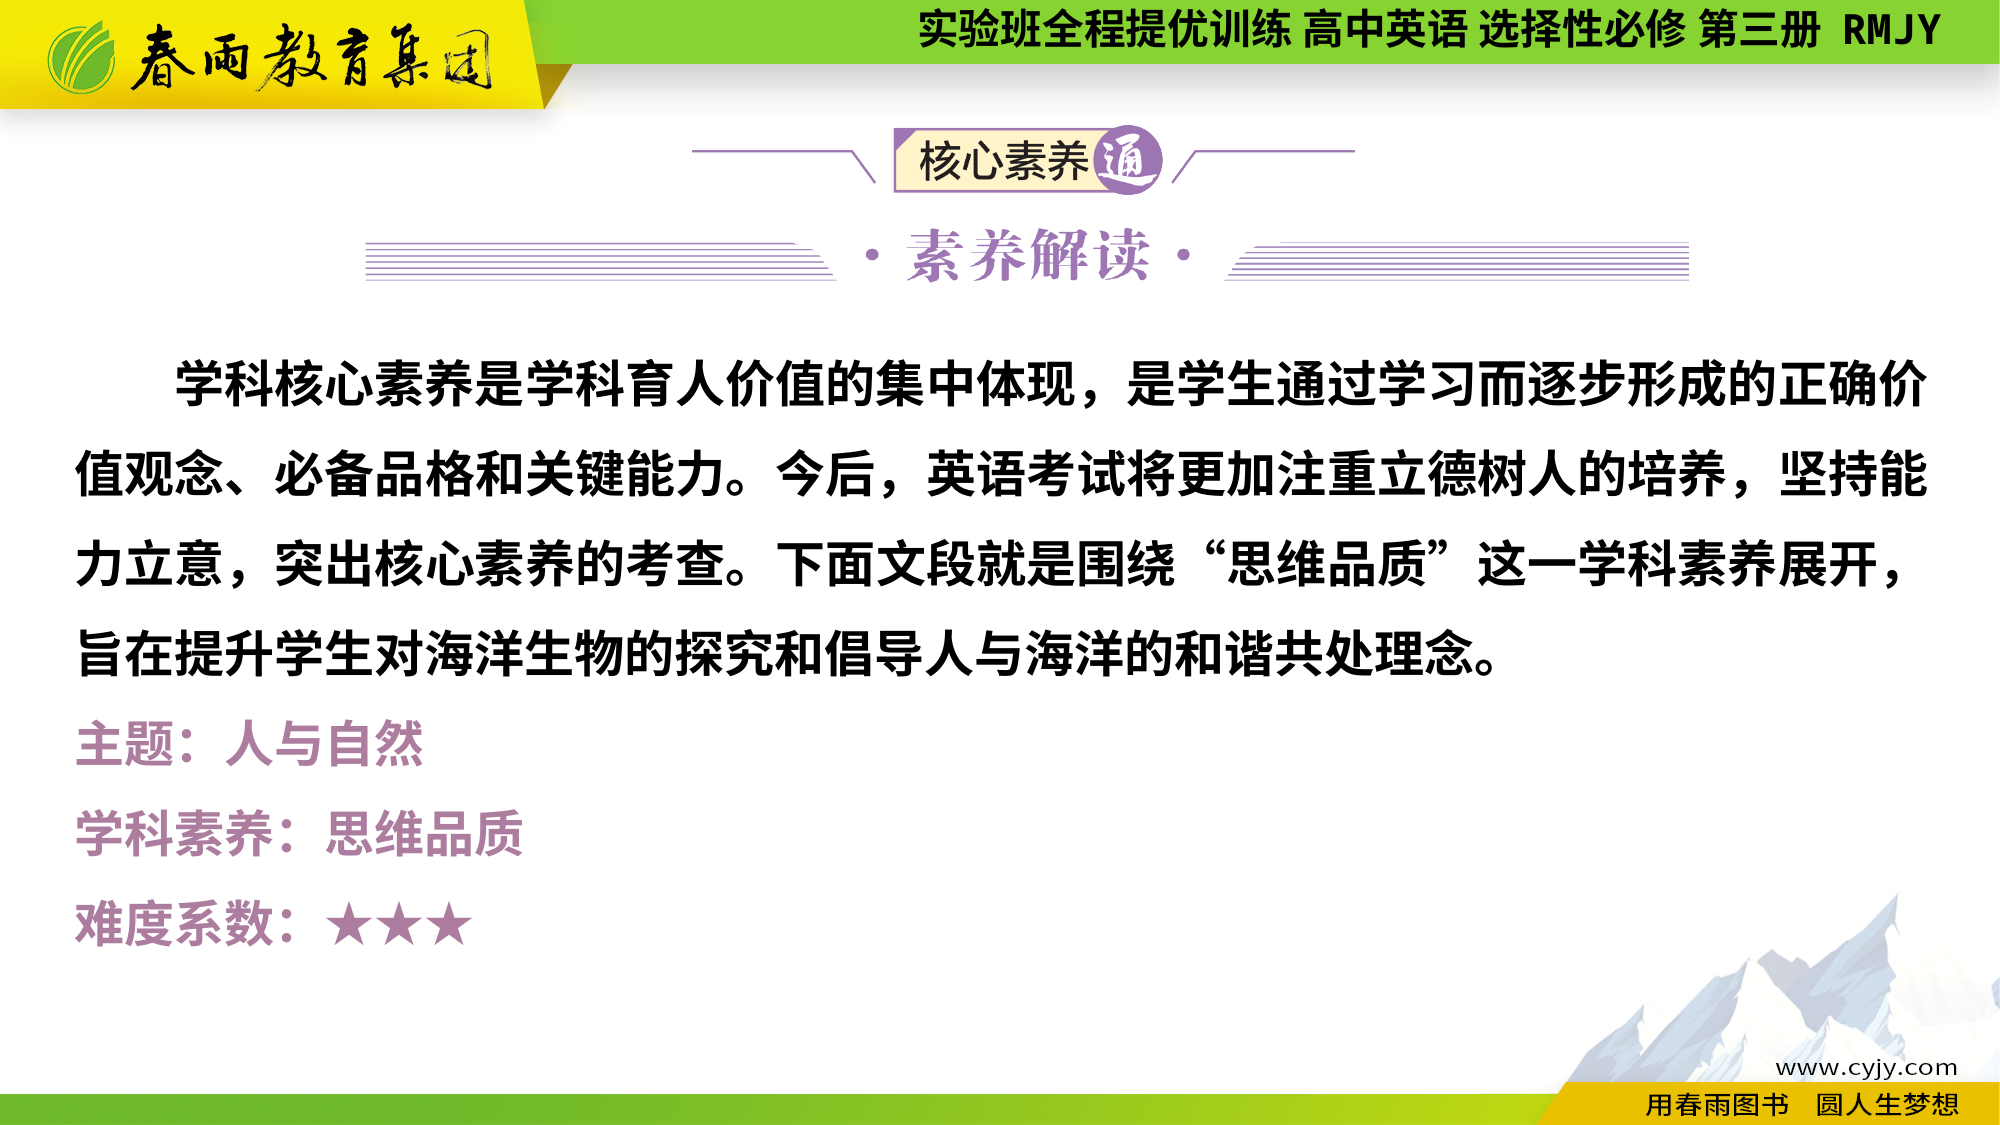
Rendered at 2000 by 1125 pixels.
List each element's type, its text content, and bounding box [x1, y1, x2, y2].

list 学科核心素养是学科育人价值的集中体现，是学生通过学习而逐步形成的正确价值观念、必备品格和关键能力。今后，英语考试将更加注重立德树人的培养，坚持能力立意，突出核心素养的考查。下面文段就是围绕“思维品质”这一学科素养展开，旨在提升学生对海洋生物的探究和倡导人与海洋的和谐共处理念。 主题：人与自然 学科素养：思维品质 难度系数：★★★ [59, 314, 1944, 966]
picture [0, 0, 2000, 1125]
